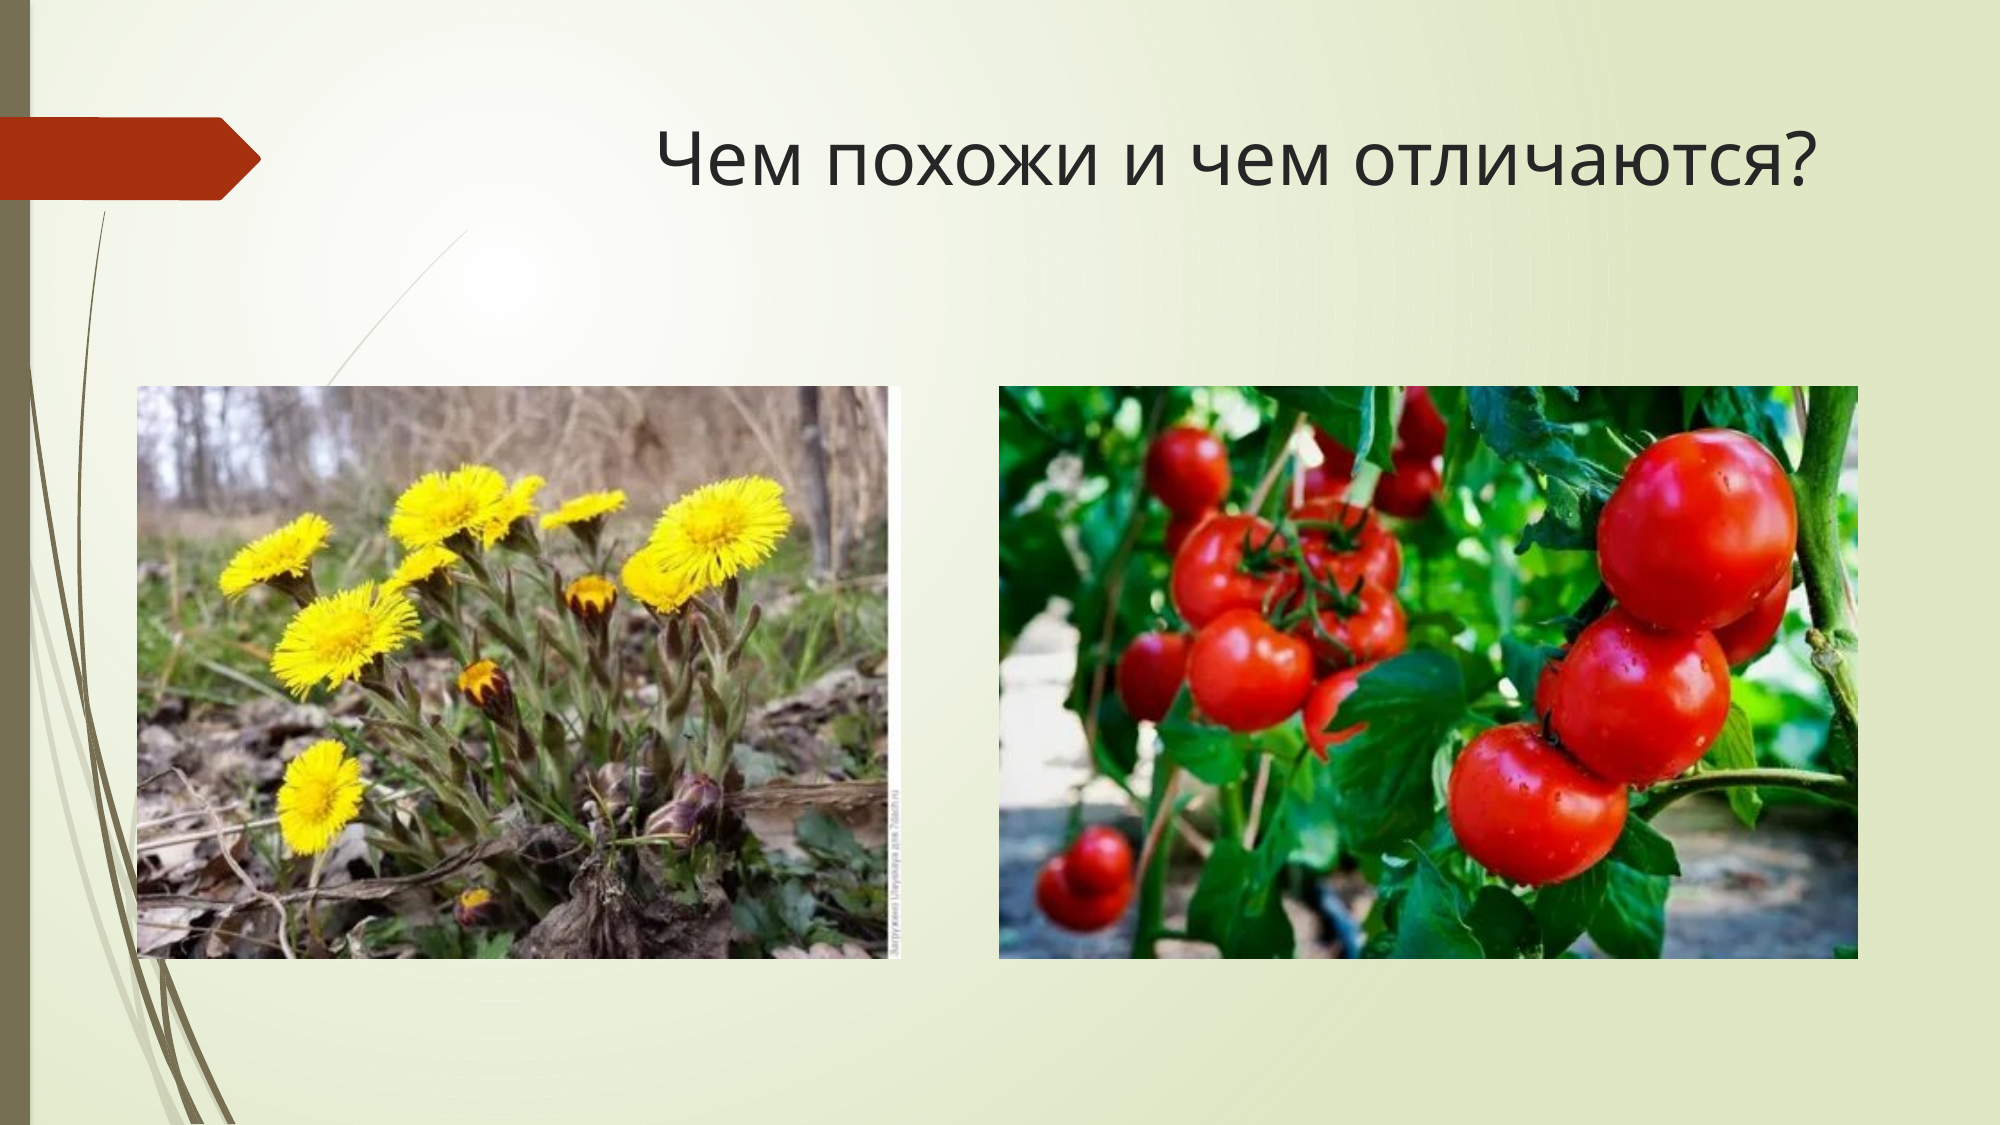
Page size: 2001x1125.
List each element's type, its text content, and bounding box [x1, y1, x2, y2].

picture [999, 386, 1858, 959]
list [137, 386, 901, 959]
title Чем похожи и чем отличаются? [425, 102, 1888, 313]
